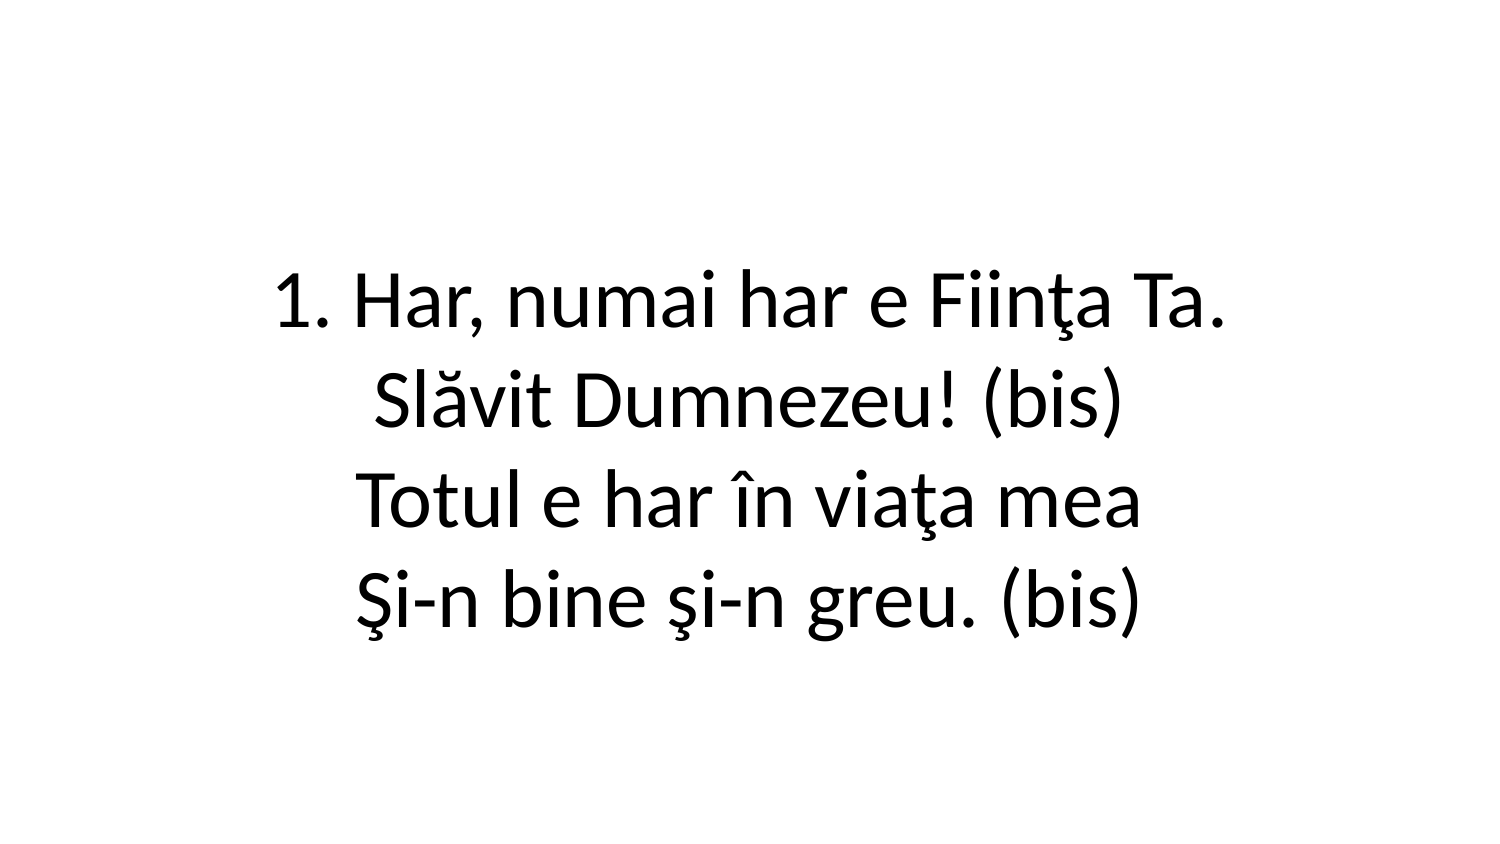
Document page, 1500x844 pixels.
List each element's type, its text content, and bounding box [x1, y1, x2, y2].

text_box 1. Har, numai har e Fiinţa Ta. Slăvit Dumnezeu! (bis) Totul e har în viaţa mea Şi-n bine şi-n greu. (bis) [255, 192, 1244, 652]
